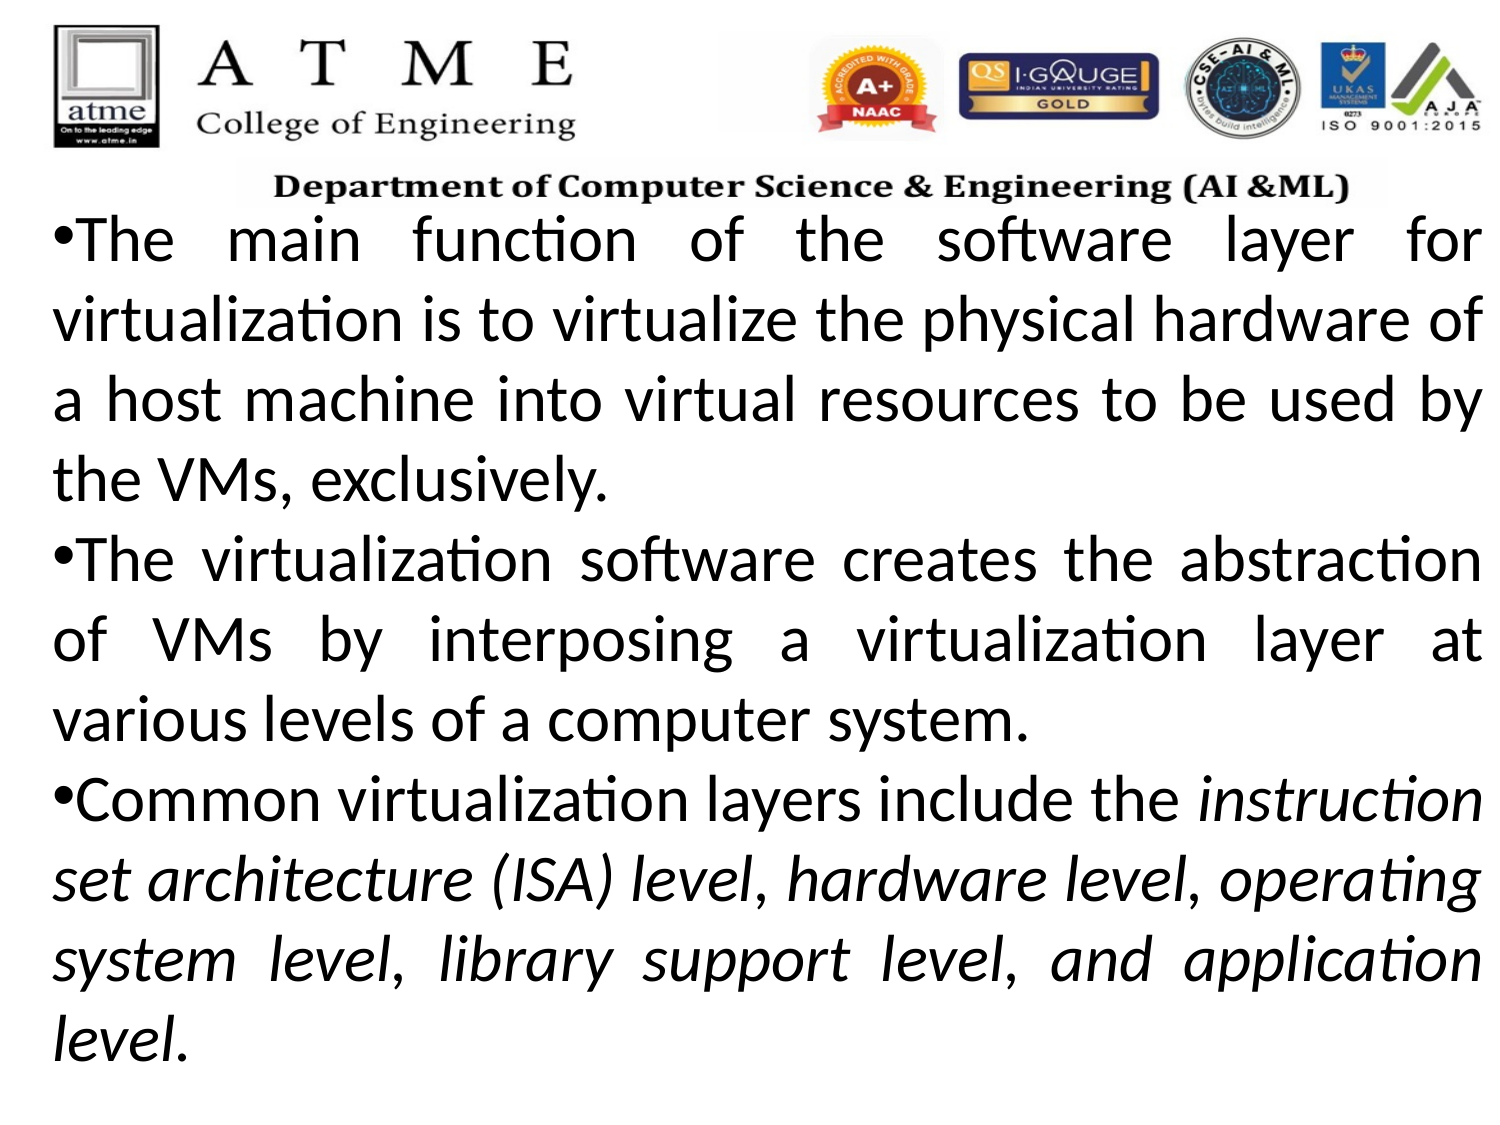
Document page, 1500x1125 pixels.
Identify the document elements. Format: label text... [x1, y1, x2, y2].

text_box The main function of the software layer for virtualization is to virtualize the physical hardware of a host machine into virtual resources to be used by the VMs, exclusively. The virtualization software creates the abstraction of VMs by interposing a virtualization layer at various levels of a computer system. Common virtualization layers include the instruction set architecture (ISA) level, hardware level, operating system level, library support level, and application level. [37, 232, 1500, 1082]
picture [24, 0, 1500, 226]
